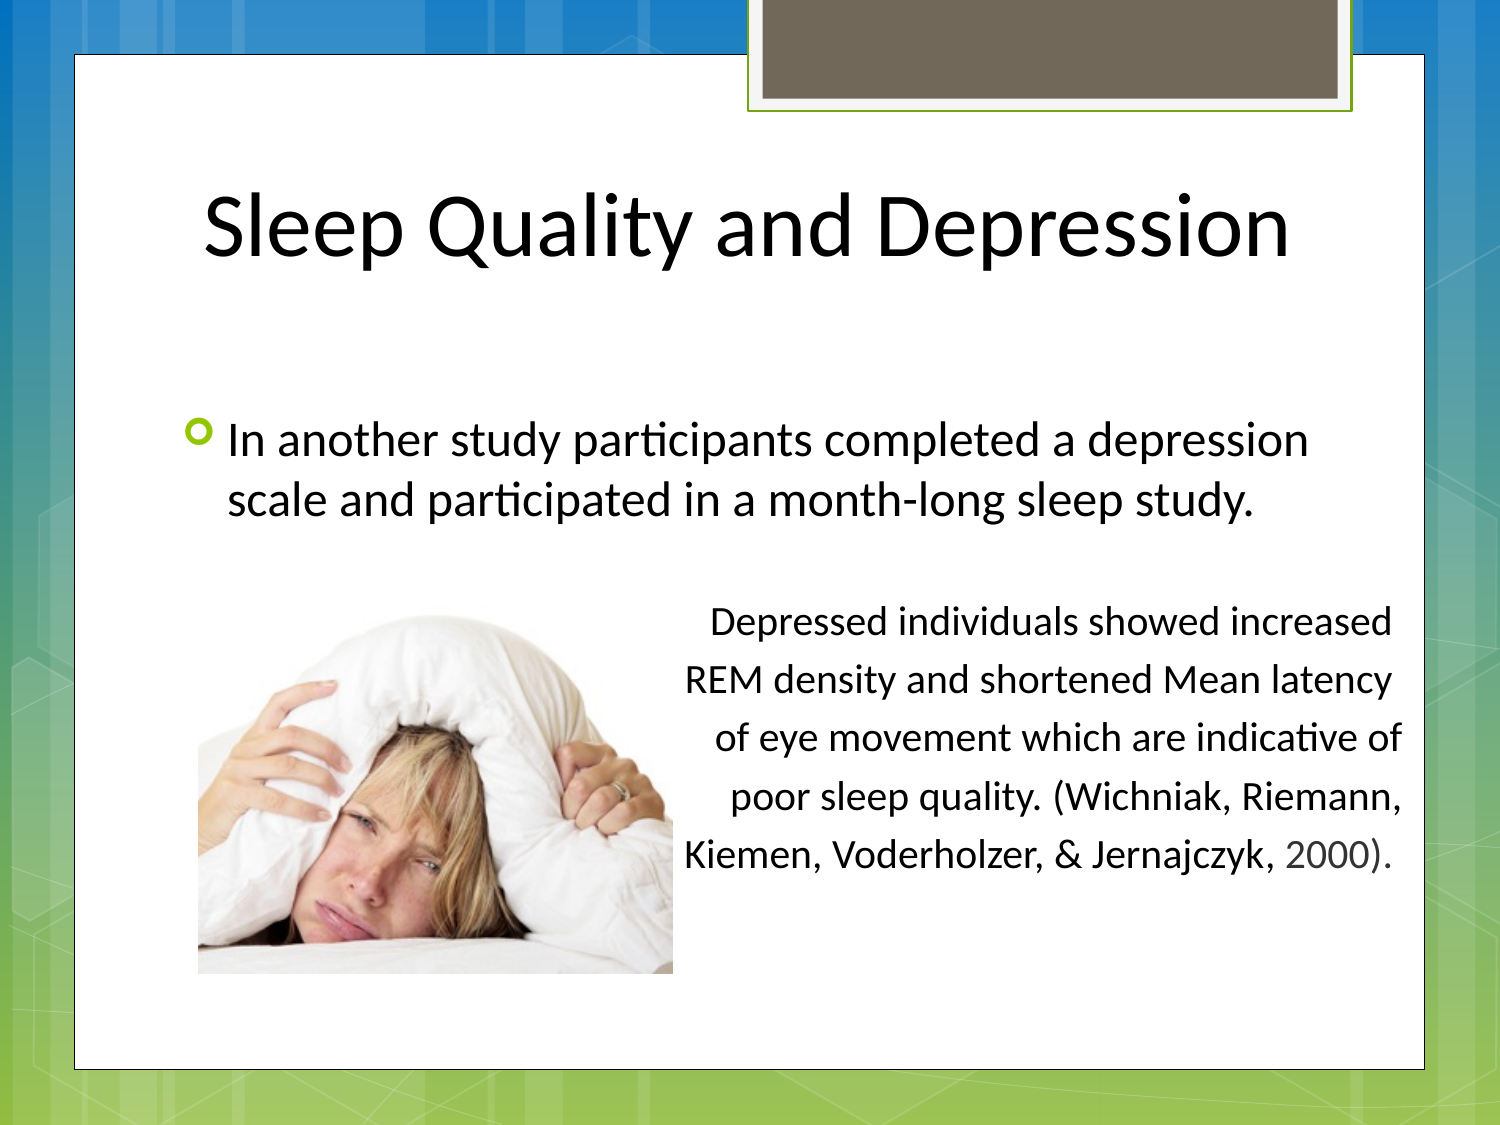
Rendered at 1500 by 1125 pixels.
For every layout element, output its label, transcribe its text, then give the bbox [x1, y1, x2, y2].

picture [197, 604, 673, 974]
list In another study participants completed a depression scale and participated in a month-long sleep study. Depressed individuals showed increased REM density and shortened Mean latency of eye movement which are indicative of poor sleep quality. (Wichniak, Riemann, Kiemen, Voderholzer, & Jernajczyk, 2000). [155, 391, 1418, 1125]
title Sleep Quality and Depression [172, 126, 1325, 314]
